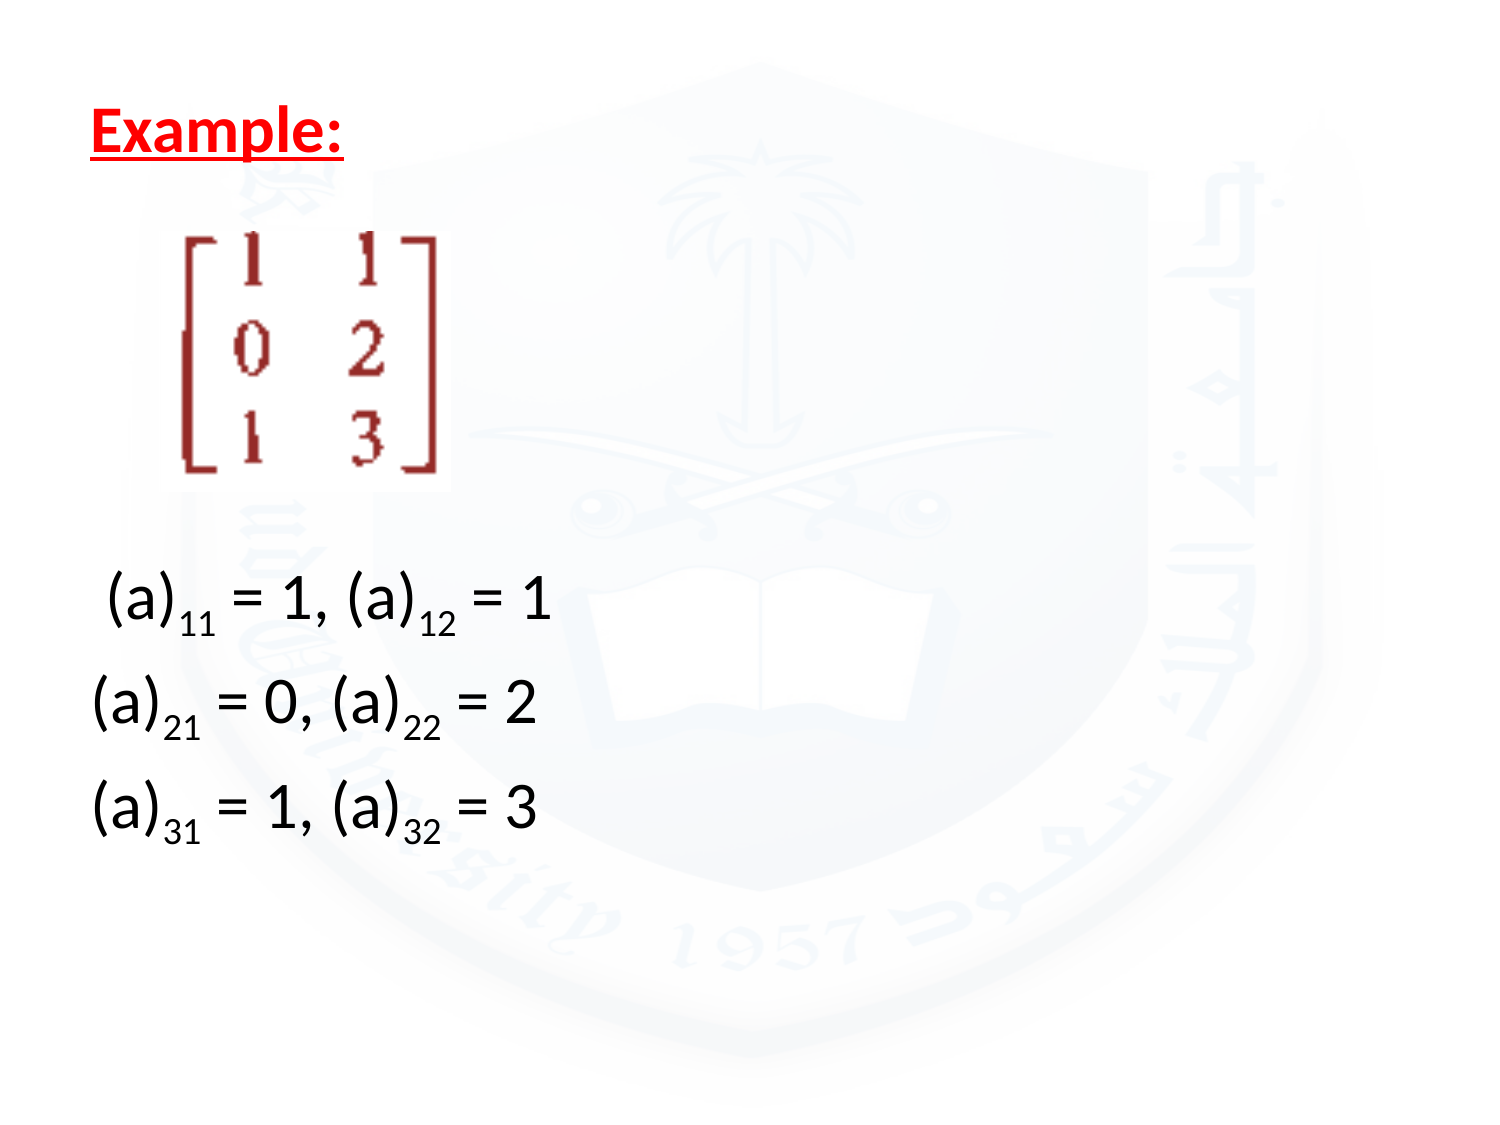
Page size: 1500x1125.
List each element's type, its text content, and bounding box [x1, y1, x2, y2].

list Example: (a)11 = 1, (a)12 = 1 (a)21 = 0, (a)22 = 2 (a)31 = 1, (a)32 = 3 [75, 78, 1425, 1005]
picture [159, 231, 451, 492]
